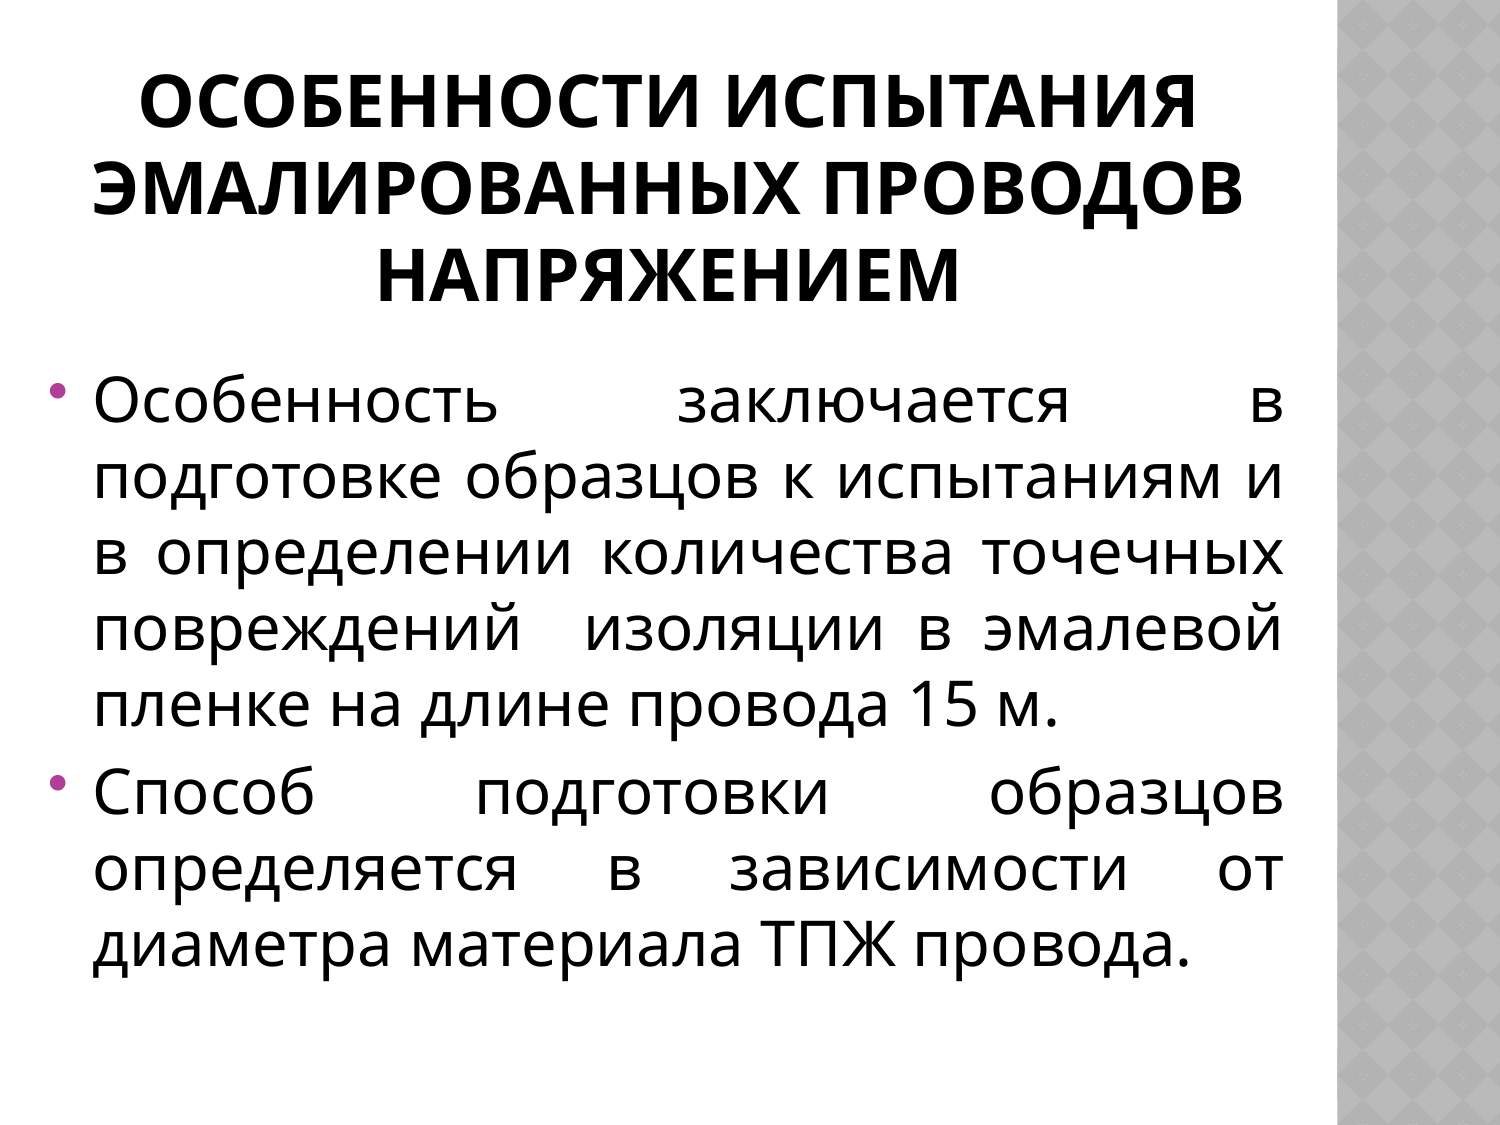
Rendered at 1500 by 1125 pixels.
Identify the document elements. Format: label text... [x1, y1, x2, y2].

list Особенность заключается в подготовке образцов к испытаниям и в определении количества точечных повреждений изоляции в эмалевой пленке на длине провода 15 м. Способ подготовки образцов определяется в зависимости от диаметра материала ТПЖ провода. [35, 351, 1301, 1059]
title Особенности испытания эмалированных проводов напряжением [75, 52, 1263, 317]
